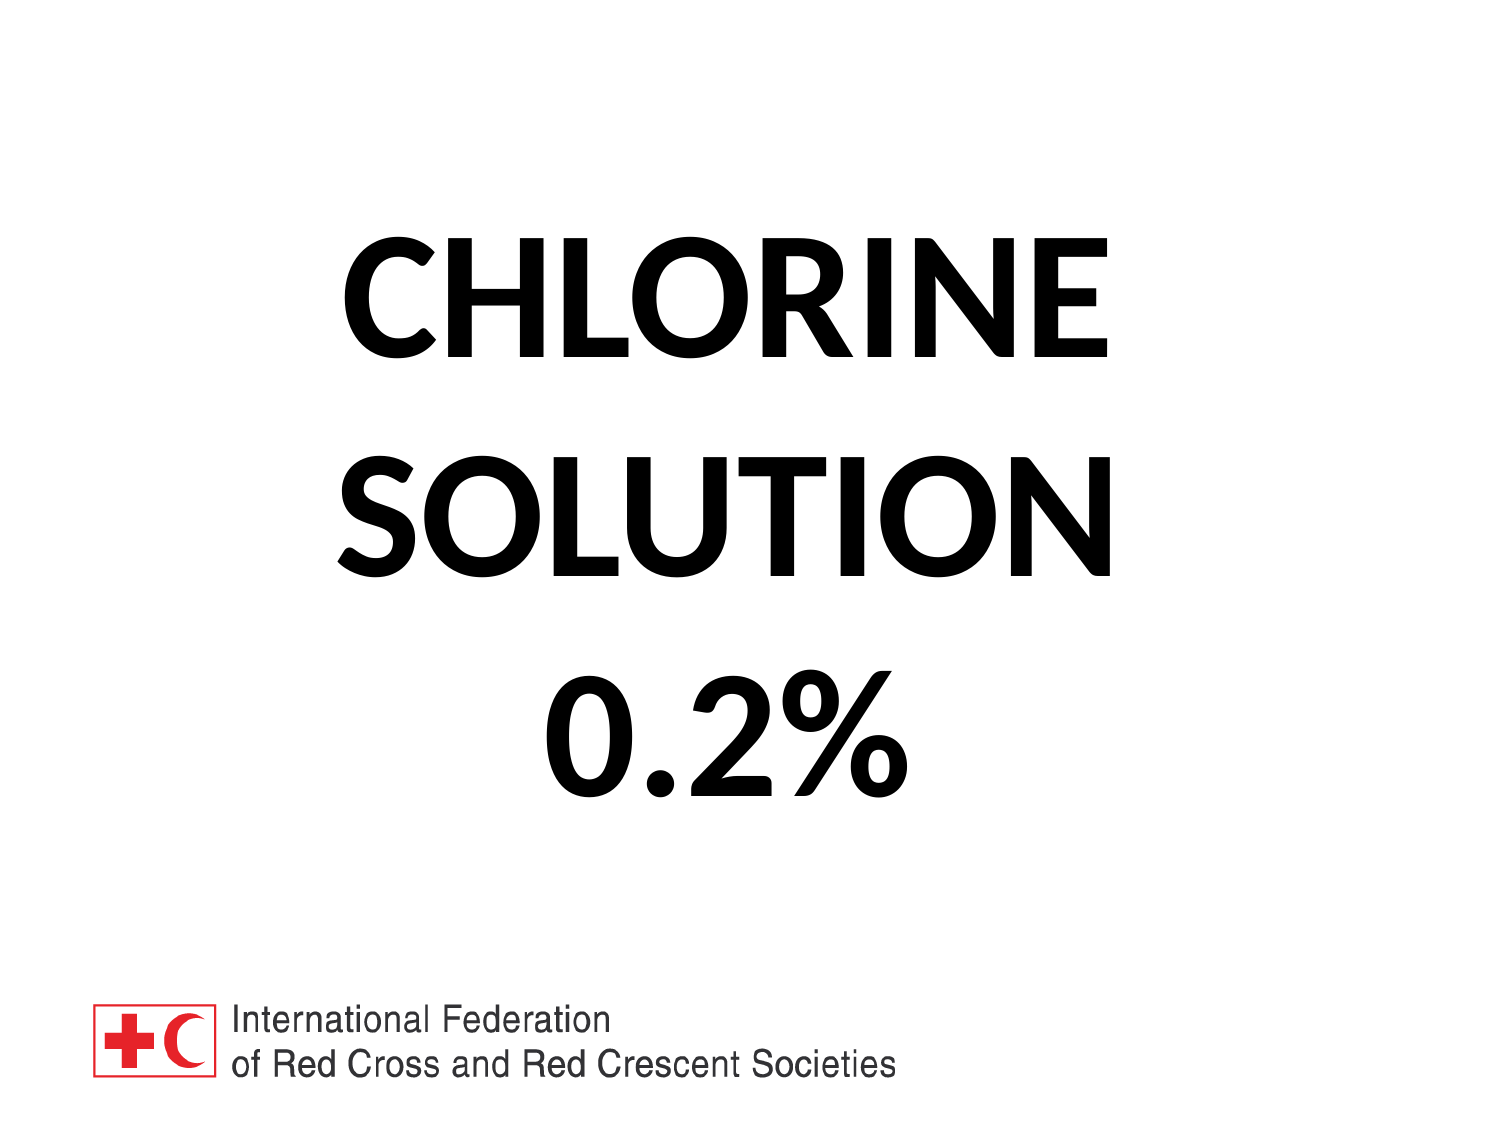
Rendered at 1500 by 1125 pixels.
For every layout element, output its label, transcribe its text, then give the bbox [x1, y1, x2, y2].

title CHLORINE SOLUTION 0.2% [53, 349, 1404, 538]
picture [88, 999, 904, 1083]
